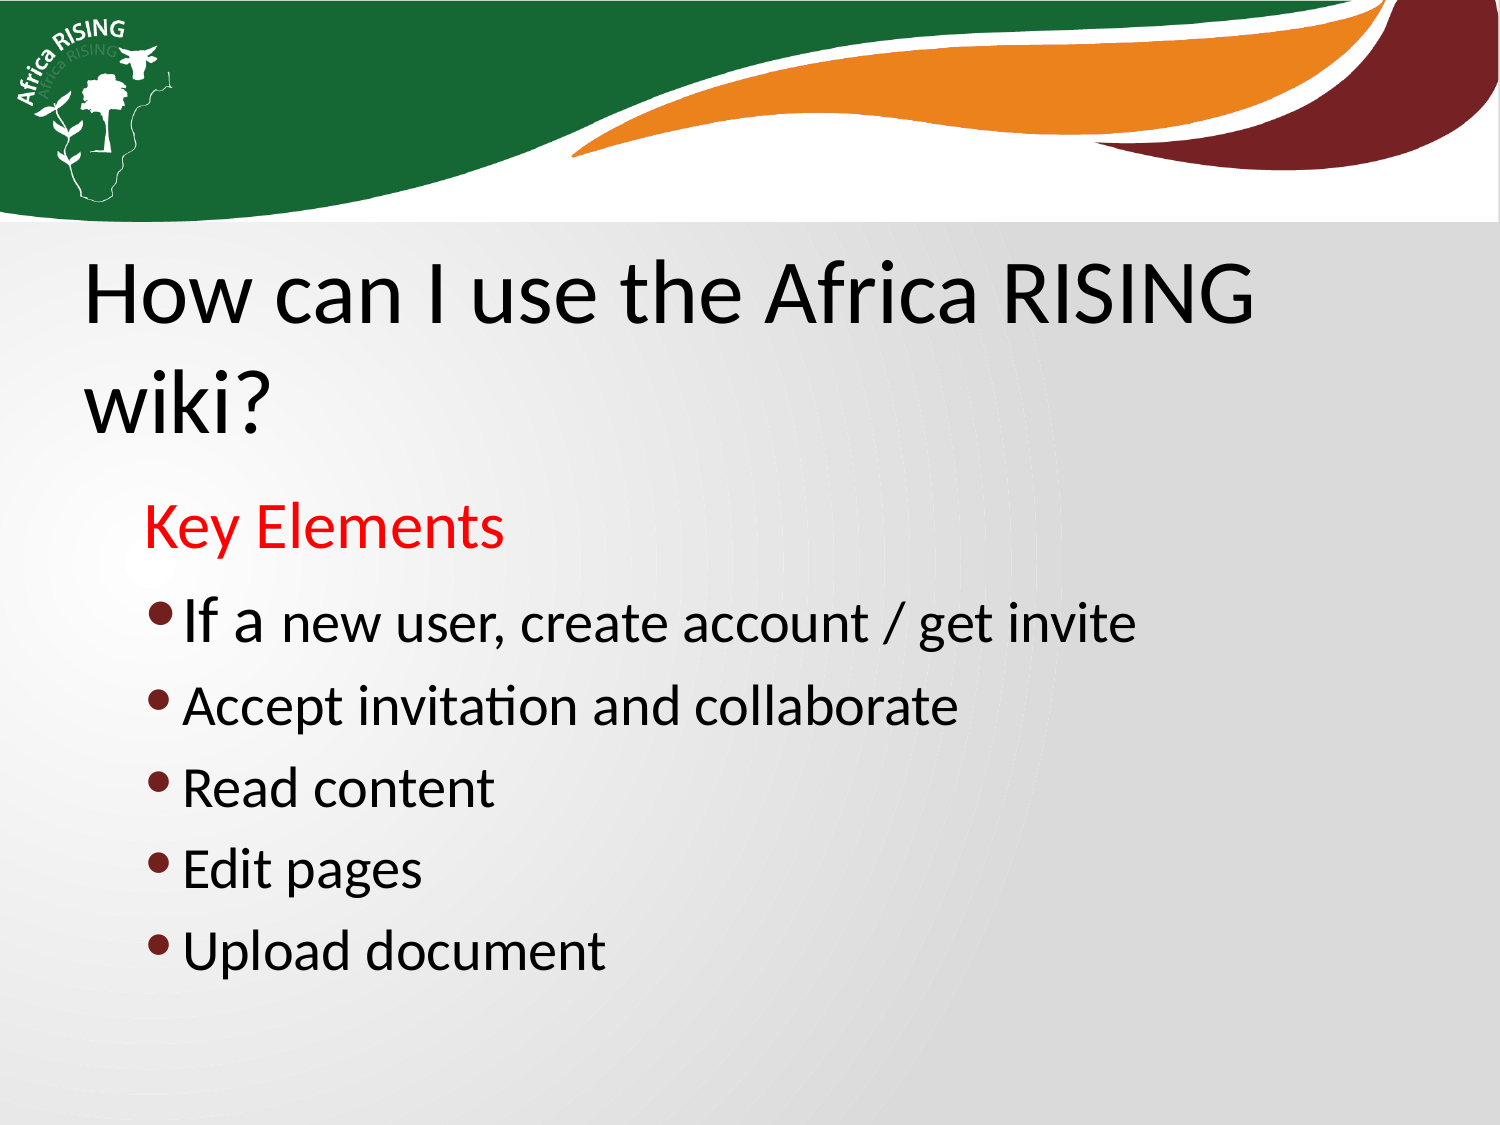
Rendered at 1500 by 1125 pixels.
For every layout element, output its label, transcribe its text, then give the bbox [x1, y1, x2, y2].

list How can I use the Africa RISING wiki? [50, 224, 1425, 438]
text_box Key Elements If a new user, create account / get invite Accept invitation and collaborate Read content Edit pages Upload document [62, 474, 1338, 1025]
picture [0, 0, 1499, 222]
